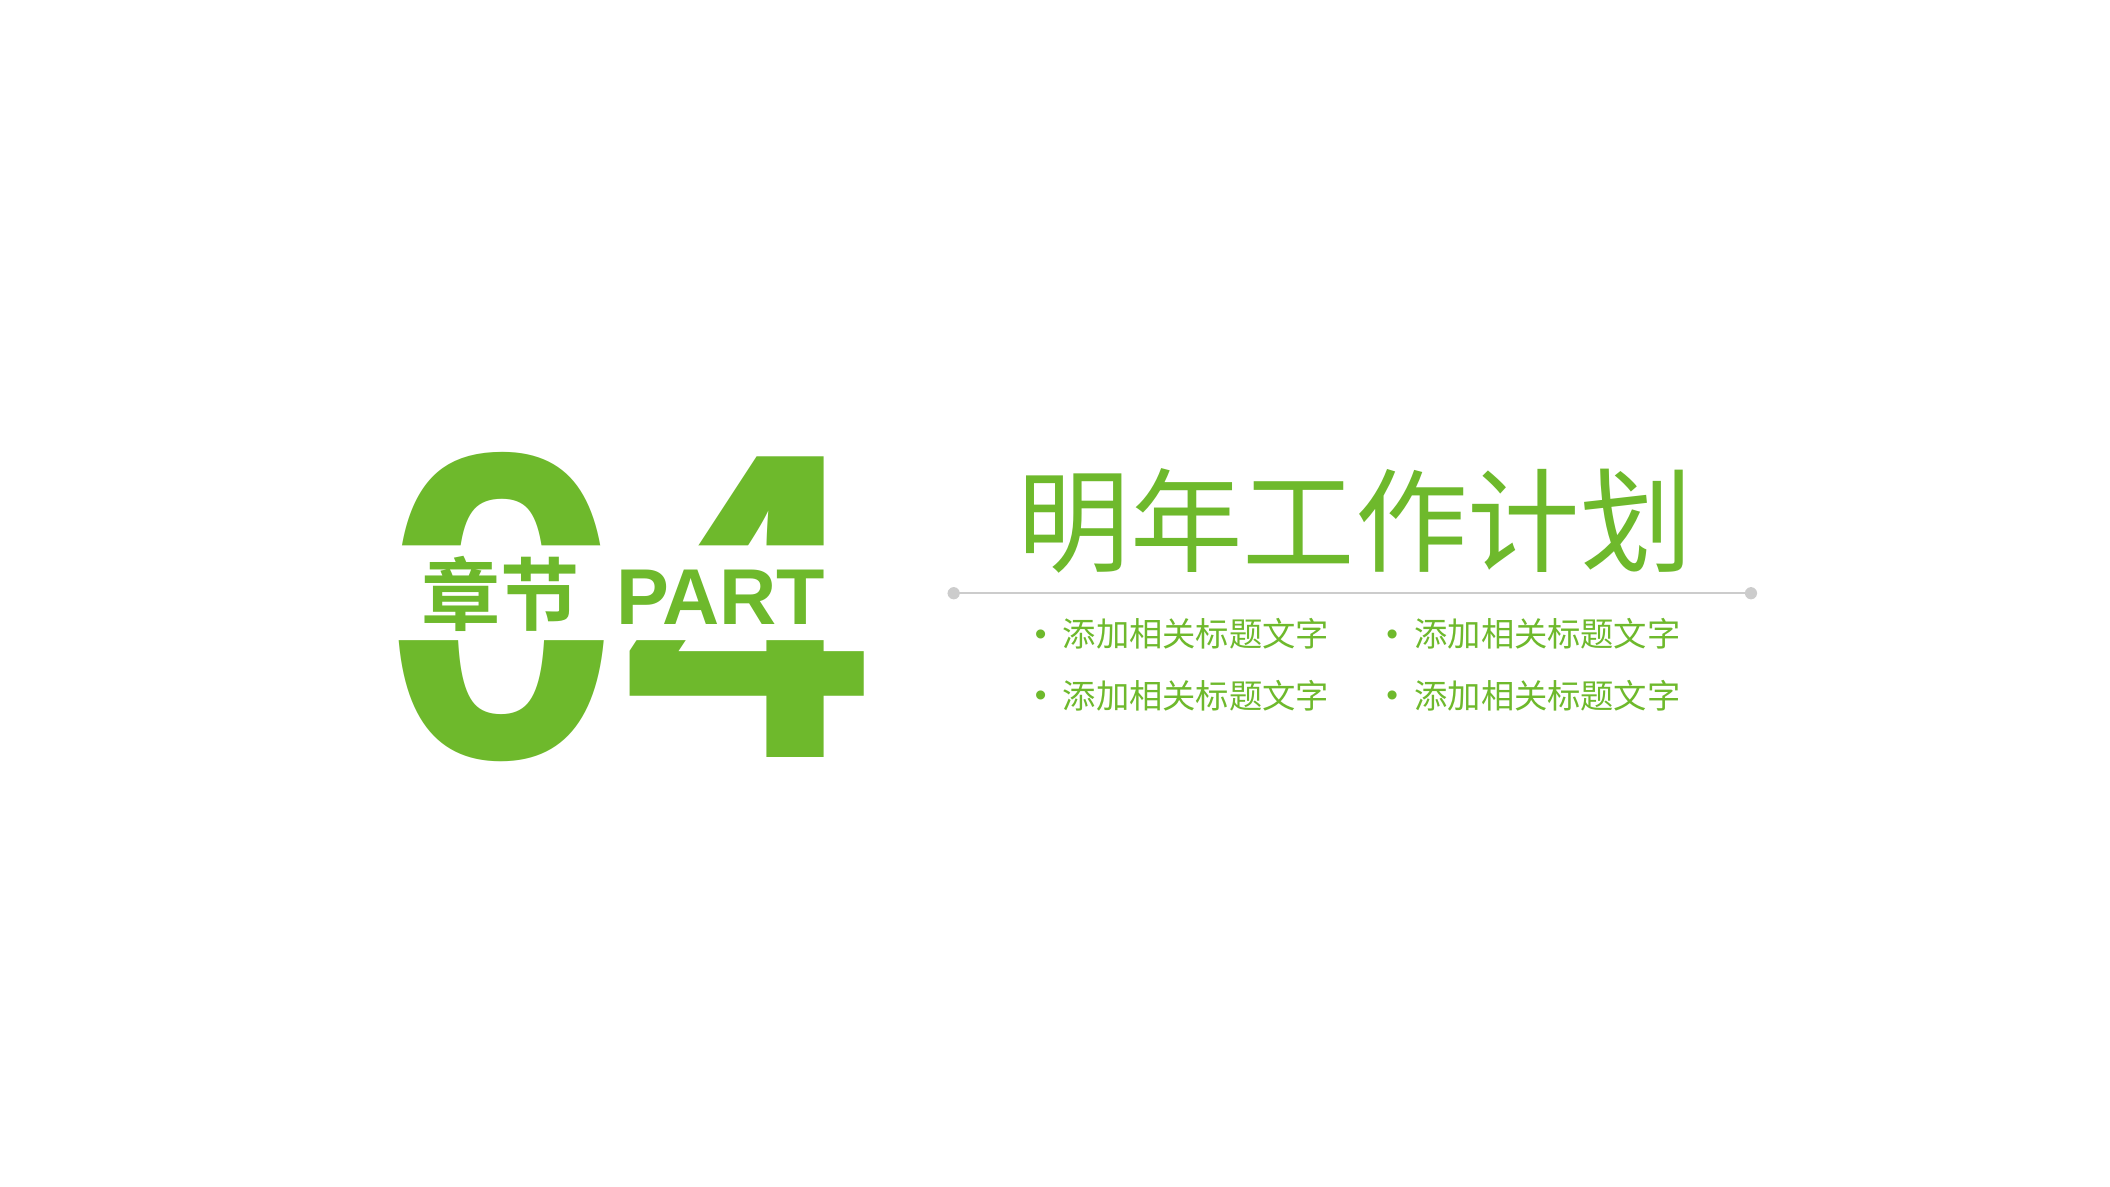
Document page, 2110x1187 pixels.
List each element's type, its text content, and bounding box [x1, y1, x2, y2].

text_box 添加相关标题文字 [1371, 606, 1696, 661]
text_box 明年工作计划 [1017, 450, 1751, 586]
text_box 添加相关标题文字 [1019, 606, 1344, 661]
text_box 添加相关标题文字 [1371, 667, 1696, 723]
text_box 04 [259, 320, 988, 846]
text_box 章节 PART [338, 545, 908, 641]
text_box 添加相关标题文字 [1019, 667, 1344, 723]
